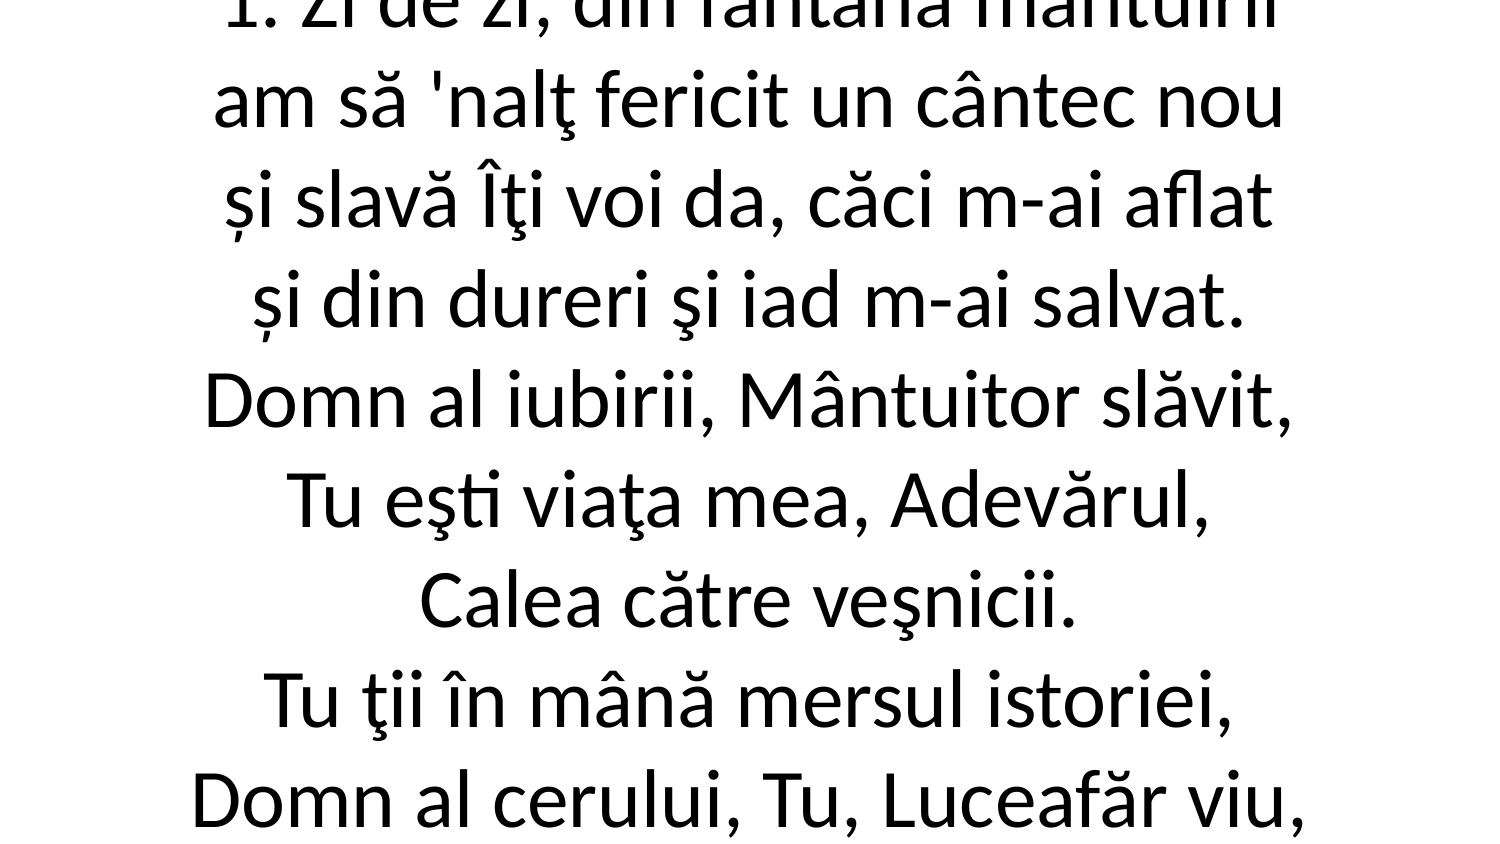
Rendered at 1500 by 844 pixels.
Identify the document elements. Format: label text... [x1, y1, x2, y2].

text_box 1. Zi de zi, din fântâna mântuirii am să 'nalţ fericit un cântec nou și slavă Îţi voi da, căci m-ai aflat și din dureri şi iad m-ai salvat. Domn al iubirii, Mântuitor slăvit, Tu eşti viaţa mea, Adevărul, Calea către veşnicii. Tu ţii în mână mersul istoriei, Domn al cerului, Tu, Luceafăr viu, peste tot Tu vei domni. [175, 0, 1325, 844]
